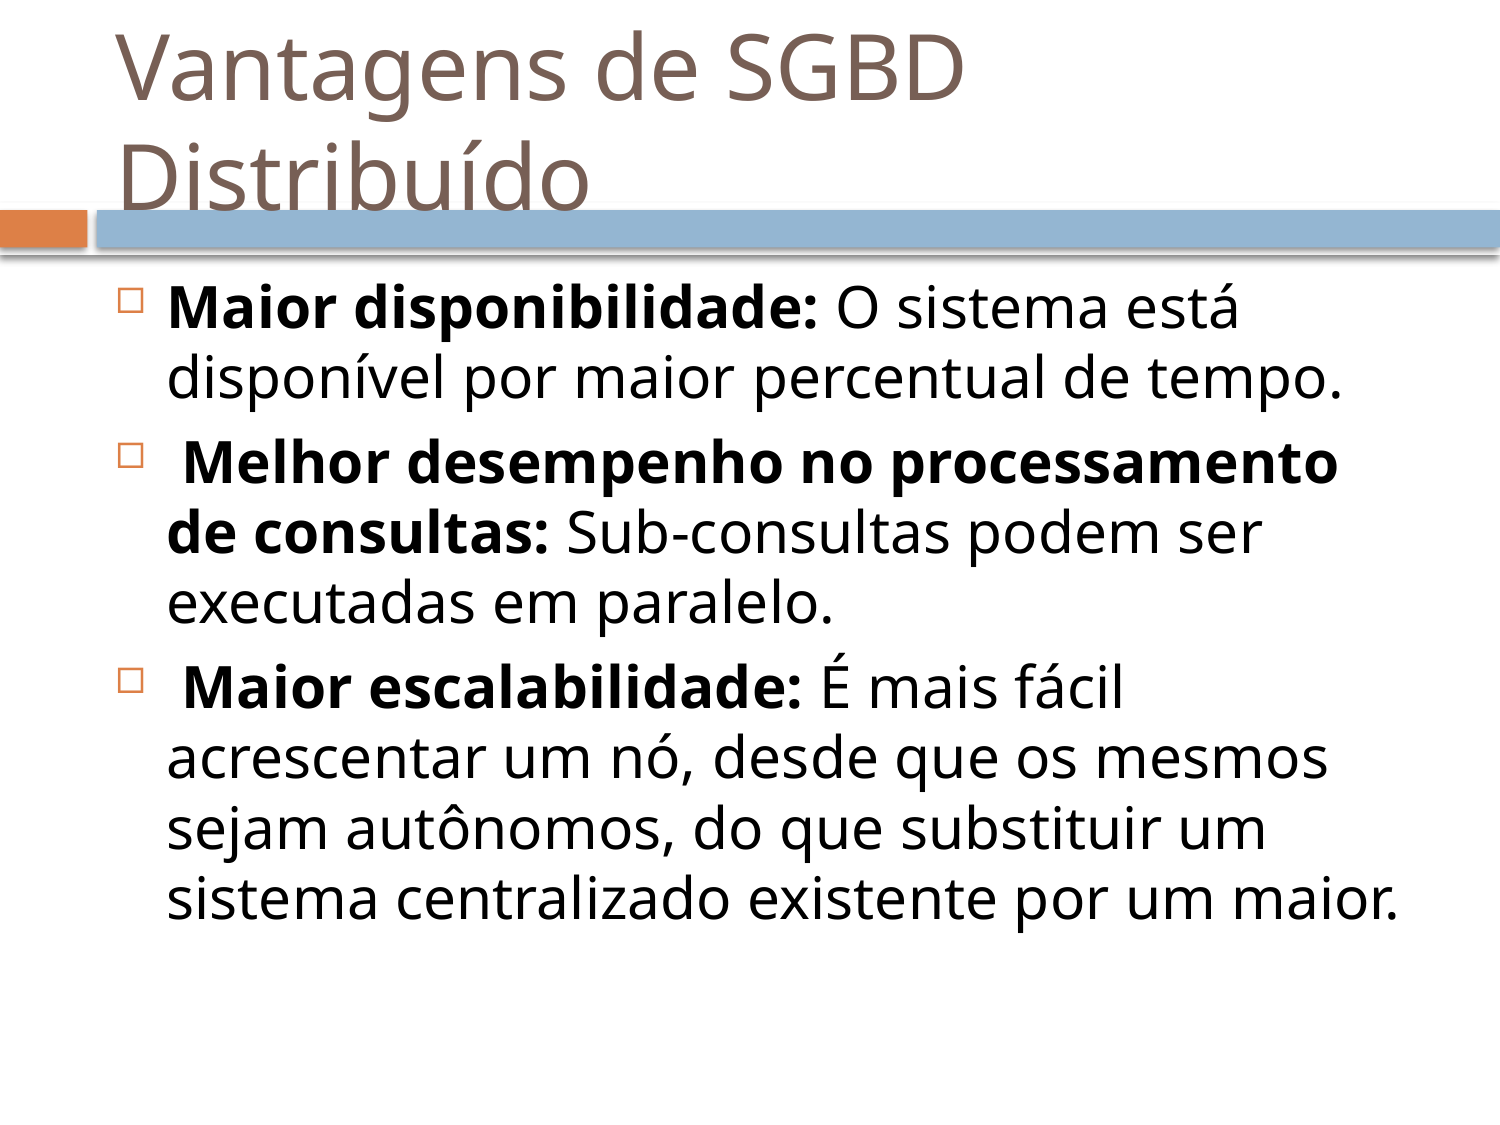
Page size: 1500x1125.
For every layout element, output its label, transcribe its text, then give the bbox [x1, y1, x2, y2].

list Maior disponibilidade: O sistema está disponível por maior percentual de tempo. Melhor desempenho no processamento de consultas: Sub-consultas podem ser executadas em paralelo. Maior escalabilidade: É mais fácil acrescentar um nó, desde que os mesmos sejam autônomos, do que substituir um sistema centralizado existente por um maior. [100, 262, 1438, 1000]
title Vantagens de SGBD Distribuído [100, 37, 1438, 200]
